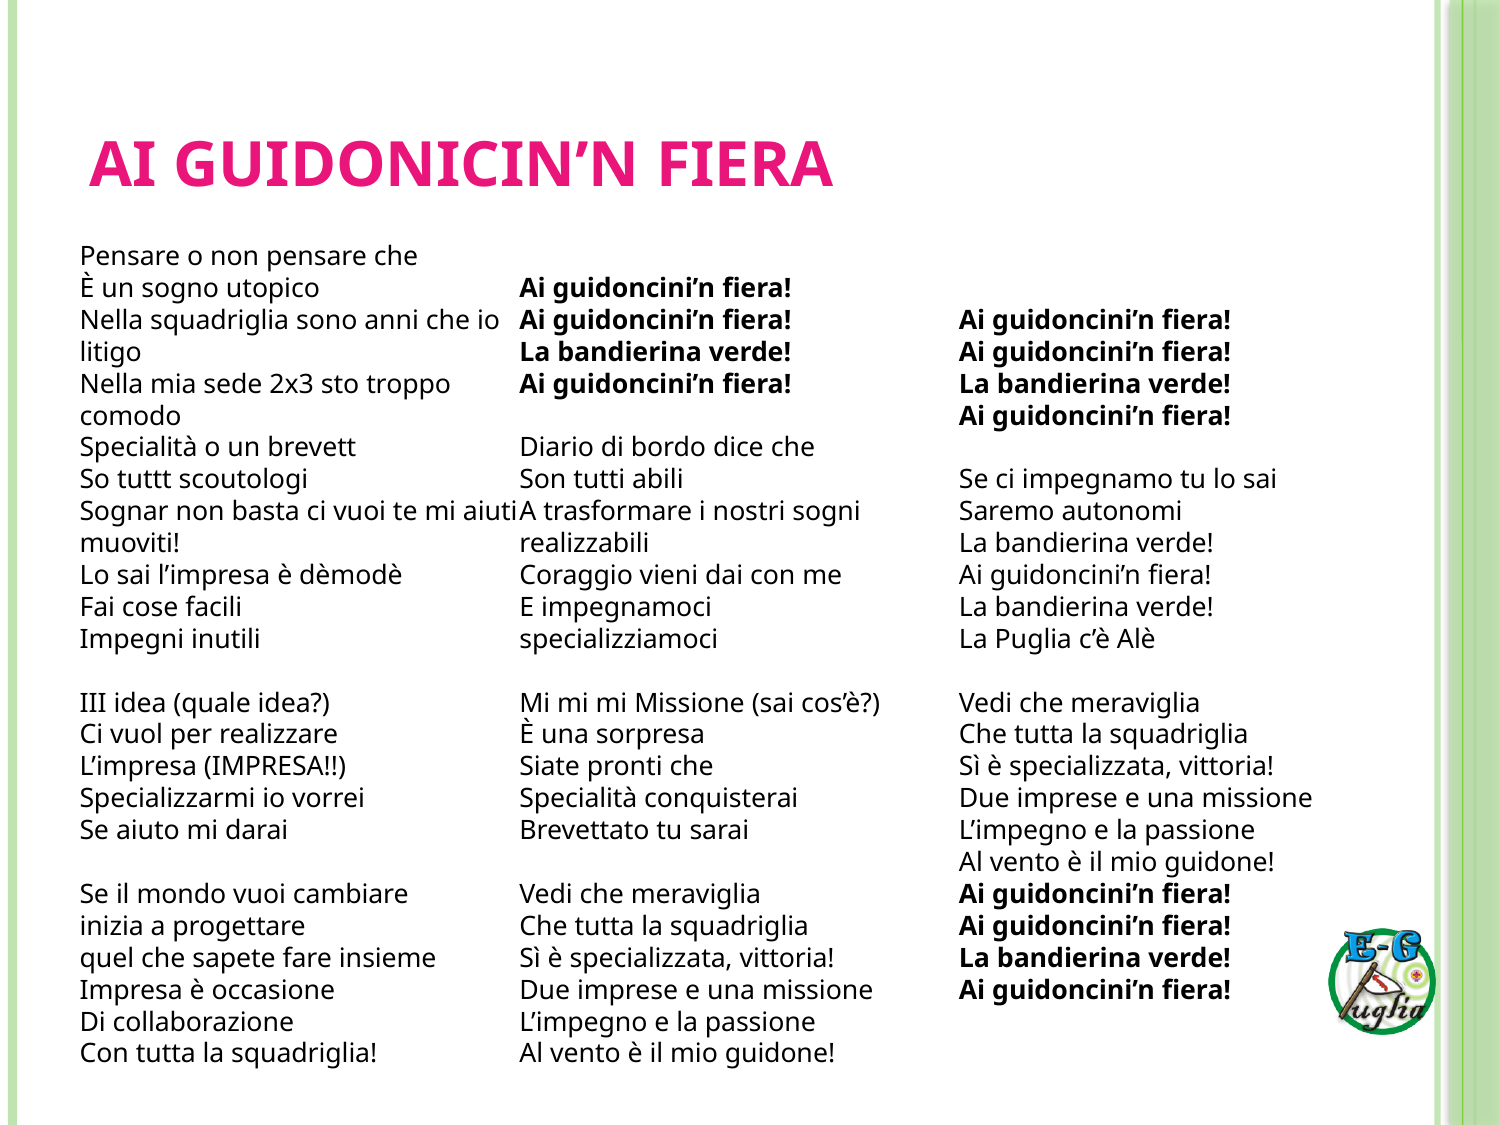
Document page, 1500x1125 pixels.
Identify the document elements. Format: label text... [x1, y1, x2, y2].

title Ai guidonicin’n fiera [75, 19, 1300, 207]
picture [1328, 928, 1436, 1036]
text_box Pensare o non pensare che È un sogno utopico Nella squadriglia sono anni che io litigo Nella mia sede 2x3 sto troppo comodo Specialità o un brevett So tuttt scoutologi Sognar non basta ci vuoi te mi aiuti muoviti! Lo sai l’impresa è dèmodè Fai cose facili Impegni inutili III idea (quale idea?) Ci vuol per realizzare L’impresa (IMPRESA!!) Specializzarmi io vorrei Se aiuto mi darai Se il mondo vuoi cambiare inizia a progettare quel che sapete fare insieme Impresa è occasione Di collaborazione Con tutta la squadriglia! Ai guidoncini’n fiera! Ai guidoncini’n fiera! La bandierina verde! Ai guidoncini’n fiera! Diario di bordo dice che Son tutti abili A trasformare i nostri sogni realizzabili Coraggio vieni dai con me E impegnamoci specializziamoci Mi mi mi Missione (sai cos’è?) È una sorpresa Siate pronti che Specialità conquisterai Brevettato tu sarai Vedi che meraviglia Che tutta la squadriglia Sì è specializzata, vittoria! Due imprese e una missione L’impegno e la passione Al vento è il mio guidone! Ai guidoncini’n fiera! Ai guidoncini’n fiera! La bandierina verde! Ai guidoncini’n fiera! Se ci impegnamo tu lo sai Saremo autonomi La bandierina verde! Ai guidoncini’n fiera! La bandierina verde! La Puglia c’è Alè Vedi che meraviglia Che tutta la squadriglia Sì è specializzata, vittoria! Due imprese e una missione L’impegno e la passione Al vento è il mio guidone! Ai guidoncini’n fiera! Ai guidoncini’n fiera! La bandierina verde! Ai guidoncini’n fiera! [64, 231, 1414, 1083]
